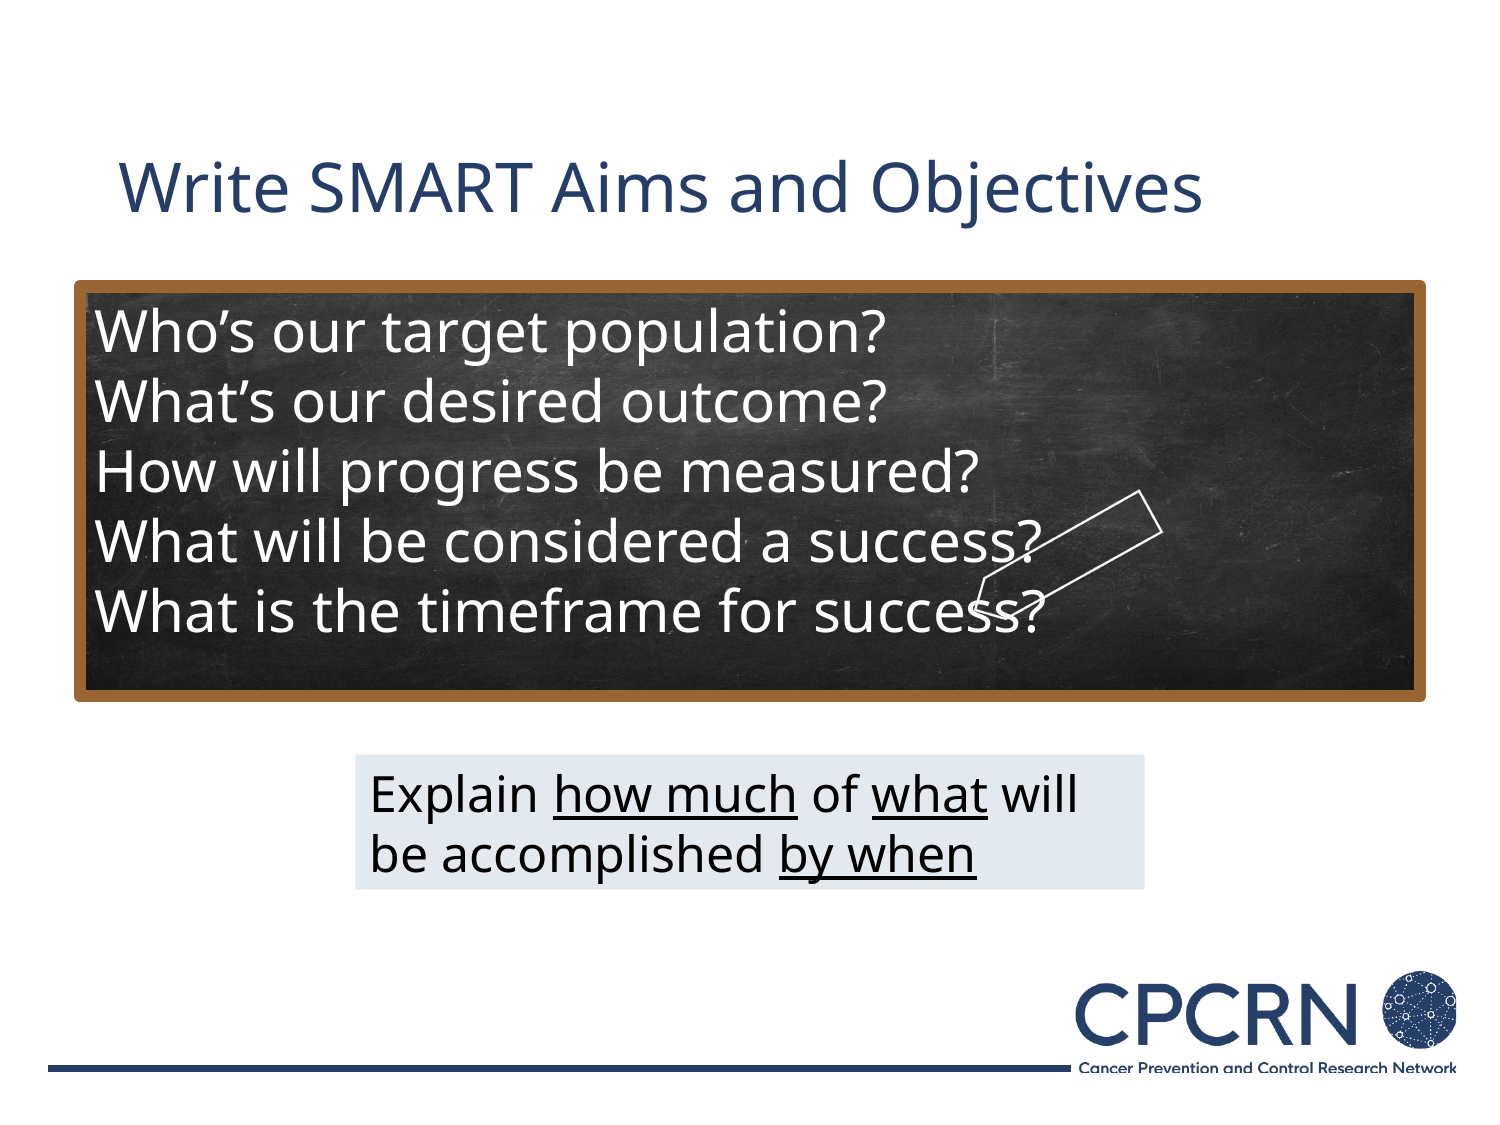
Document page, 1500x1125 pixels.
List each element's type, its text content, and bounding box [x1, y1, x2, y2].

text_box Explain how much of what will be accomplished by when [355, 754, 1145, 890]
picture [971, 452, 1176, 657]
text_box Who’s our target population? What’s our desired outcome? How will progress be measured? What will be considered a success? What is the timeframe for success? [79, 286, 1420, 697]
title Write SMART Aims and Objectives [103, 103, 1397, 278]
